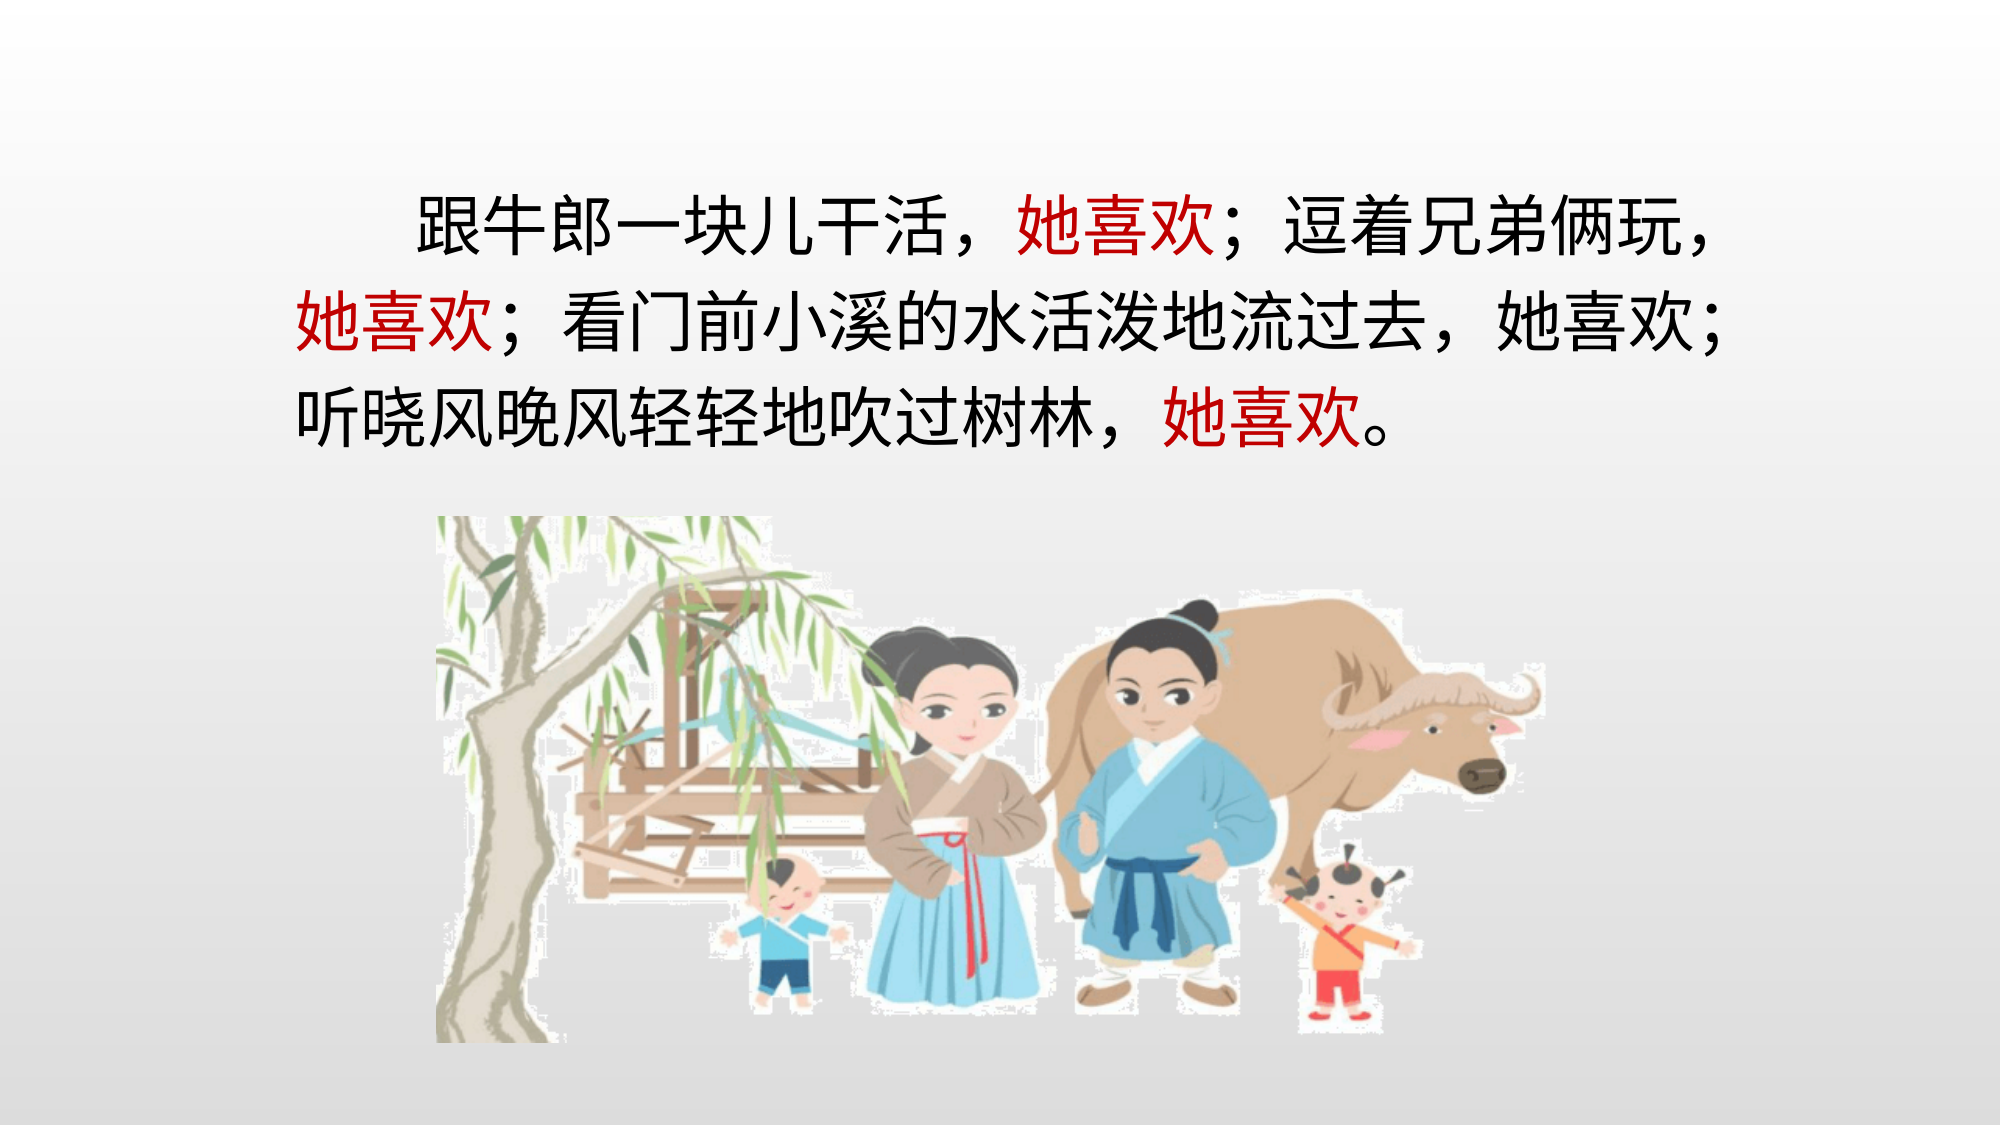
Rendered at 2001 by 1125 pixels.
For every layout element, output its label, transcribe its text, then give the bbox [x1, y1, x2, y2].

picture [436, 516, 1560, 1043]
text_box 跟牛郎一块儿干活，她喜欢；逗着兄弟俩玩，她喜欢；看门前小溪的水活泼地流过去，她喜欢；听晓风晚风轻轻地吹过树林，她喜欢。 [279, 160, 1721, 464]
